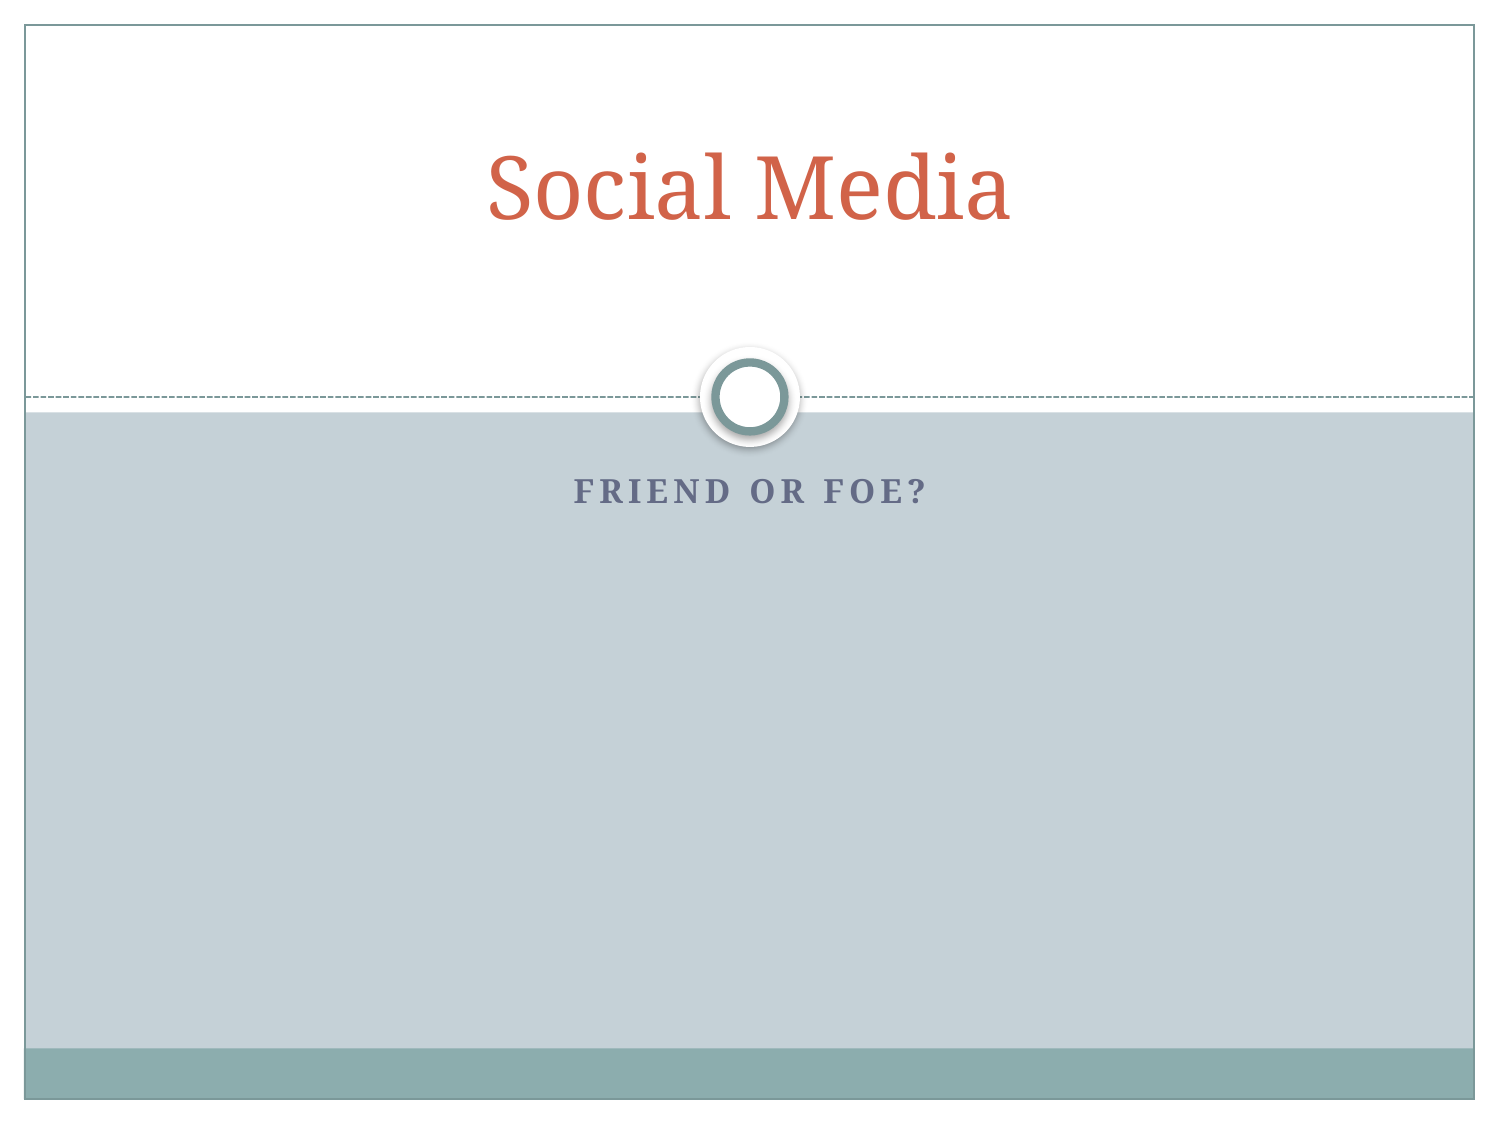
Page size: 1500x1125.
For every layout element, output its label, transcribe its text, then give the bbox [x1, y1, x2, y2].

subtitle Friend or Foe? [225, 462, 1275, 750]
title Social Media [112, 62, 1388, 350]
